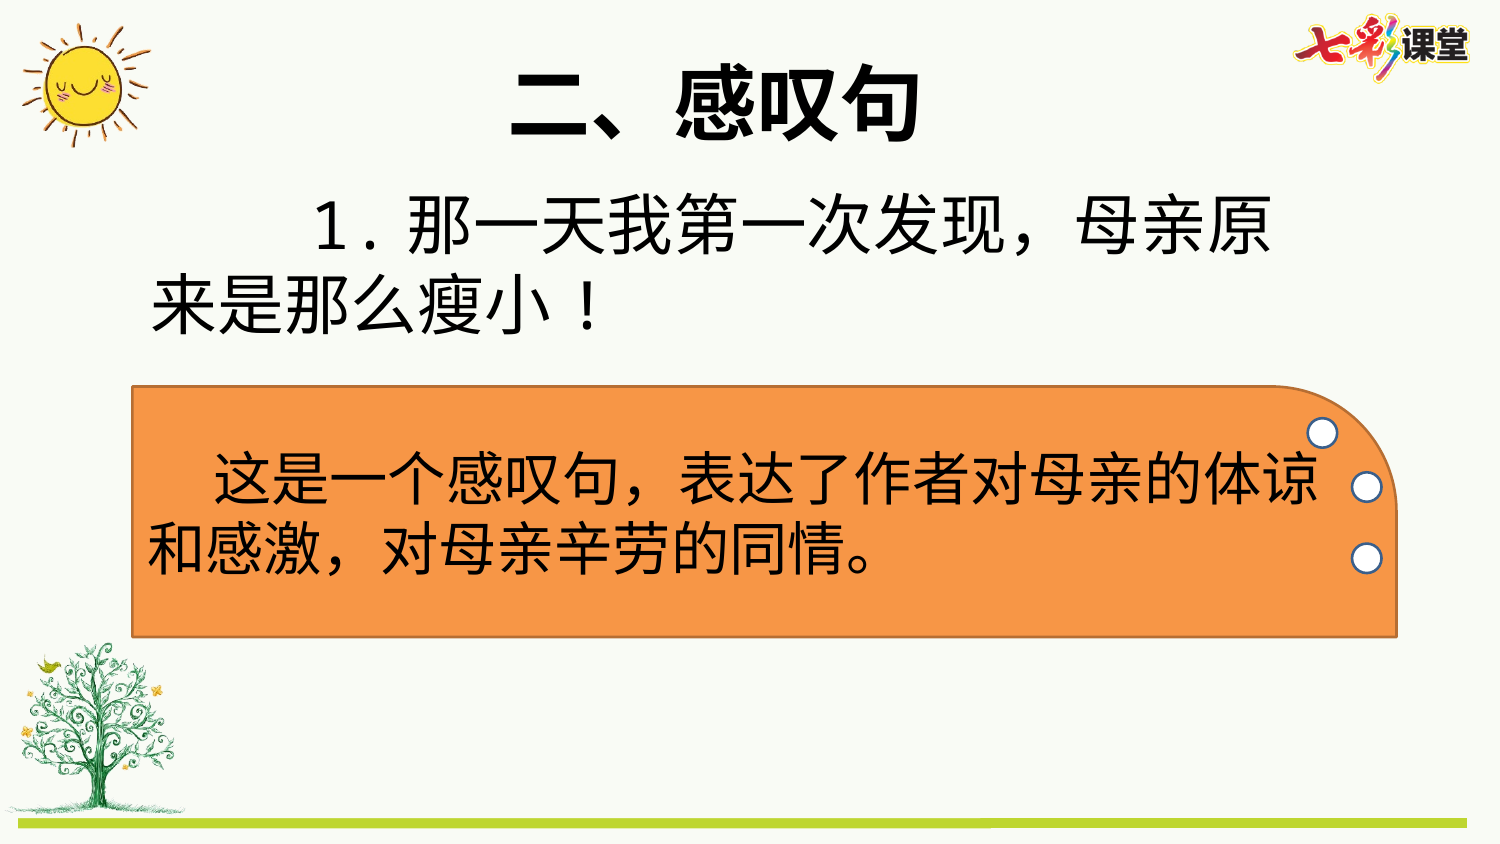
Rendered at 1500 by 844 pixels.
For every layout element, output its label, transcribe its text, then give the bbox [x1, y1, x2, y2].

text_box 二、感叹句 [492, 43, 939, 159]
picture [1291, 9, 1472, 87]
picture [0, 0, 173, 172]
picture [0, 608, 1467, 844]
text_box 1.那一天我第一次发现，母亲原来是那么瘦小! [135, 175, 1355, 351]
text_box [131, 385, 1397, 638]
